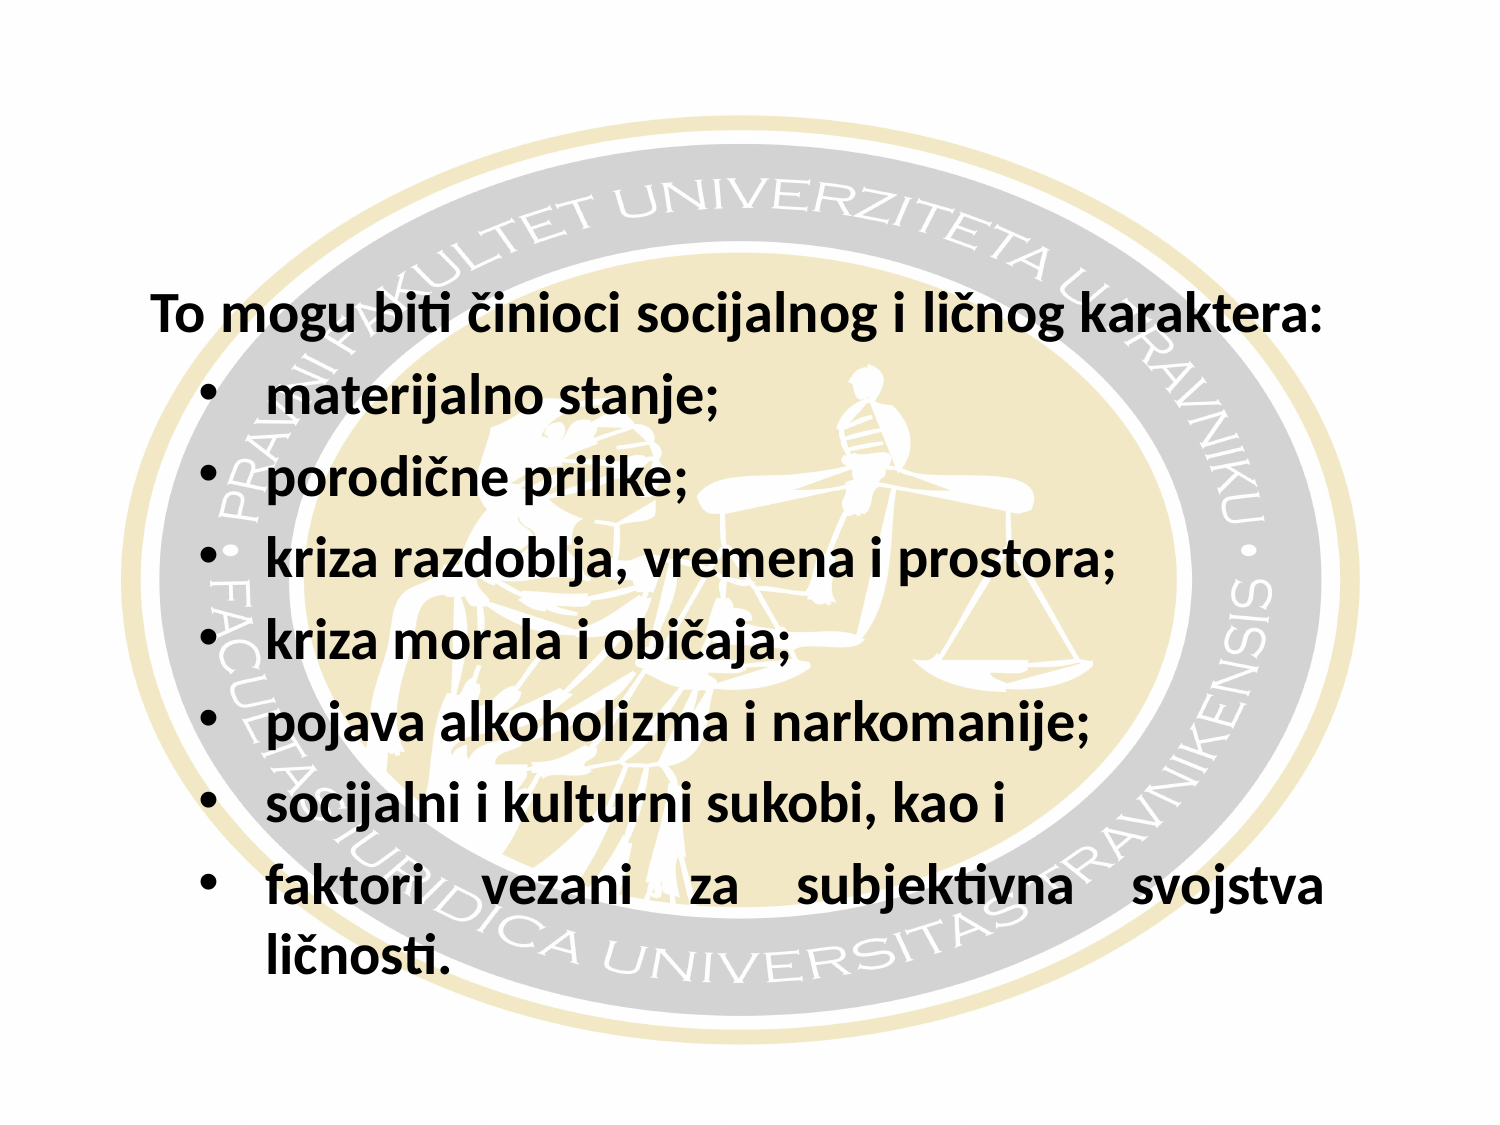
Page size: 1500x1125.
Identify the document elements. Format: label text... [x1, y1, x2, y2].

list To mogu biti činioci socijalnog i ličnog karaktera: materijalno stanje; porodične prilike; kriza razdoblja, vremena i prostora; kriza morala i običaja; pojava alkoholizma i narkomanije; socijalni i kulturni sukobi, kao i faktori vezani za subjektivna svojstva ličnosti. [135, 267, 1341, 1005]
